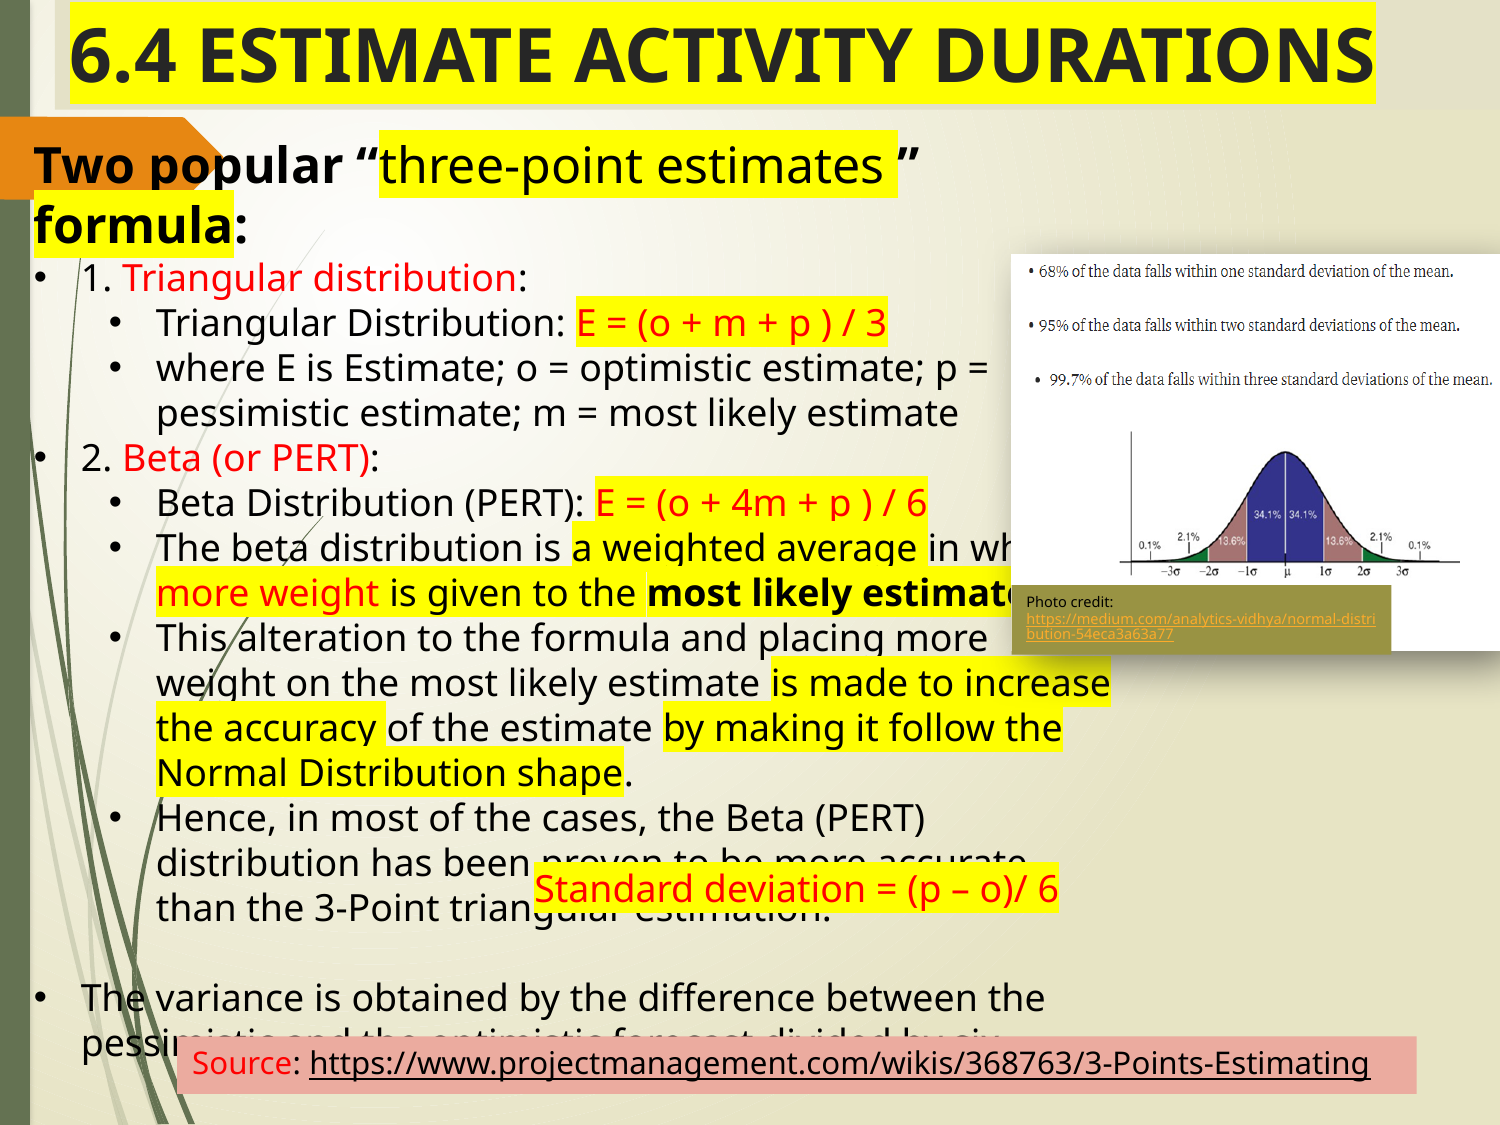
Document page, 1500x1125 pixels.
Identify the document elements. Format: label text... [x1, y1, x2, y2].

title 6.4 ESTIMATE ACTIVITY DURATIONS [54, 0, 1500, 110]
text_box Two popular “three-point estimates ” formula: 1. Triangular distribution: Triangular Distribution: E = (o + m + p ) / 3 where E is Estimate; o = optimistic estimate; p = pessimistic estimate; m = most likely estimate 2. Beta (or PERT): Beta Distribution (PERT): E = (o + 4m + p ) / 6 The beta distribution is a weighted average in which more weight is given to the most likely estimate. This alteration to the formula and placing more weight on the most likely estimate is made to increase the accuracy of the estimate by making it follow the Normal Distribution shape. Hence, in most of the cases, the Beta (PERT) distribution has been proven to be more accurate than the 3-Point triangular estimation. The variance is obtained by the difference between the pessimistic and the optimistic forecast divided by six [19, 126, 1133, 1071]
text_box Standard deviation = (p – o)/ 6 [519, 857, 1075, 918]
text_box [1011, 254, 1500, 652]
text_box Source: https://www.projectmanagement.com/wikis/368763/3-Points-Estimating [177, 1036, 1417, 1094]
